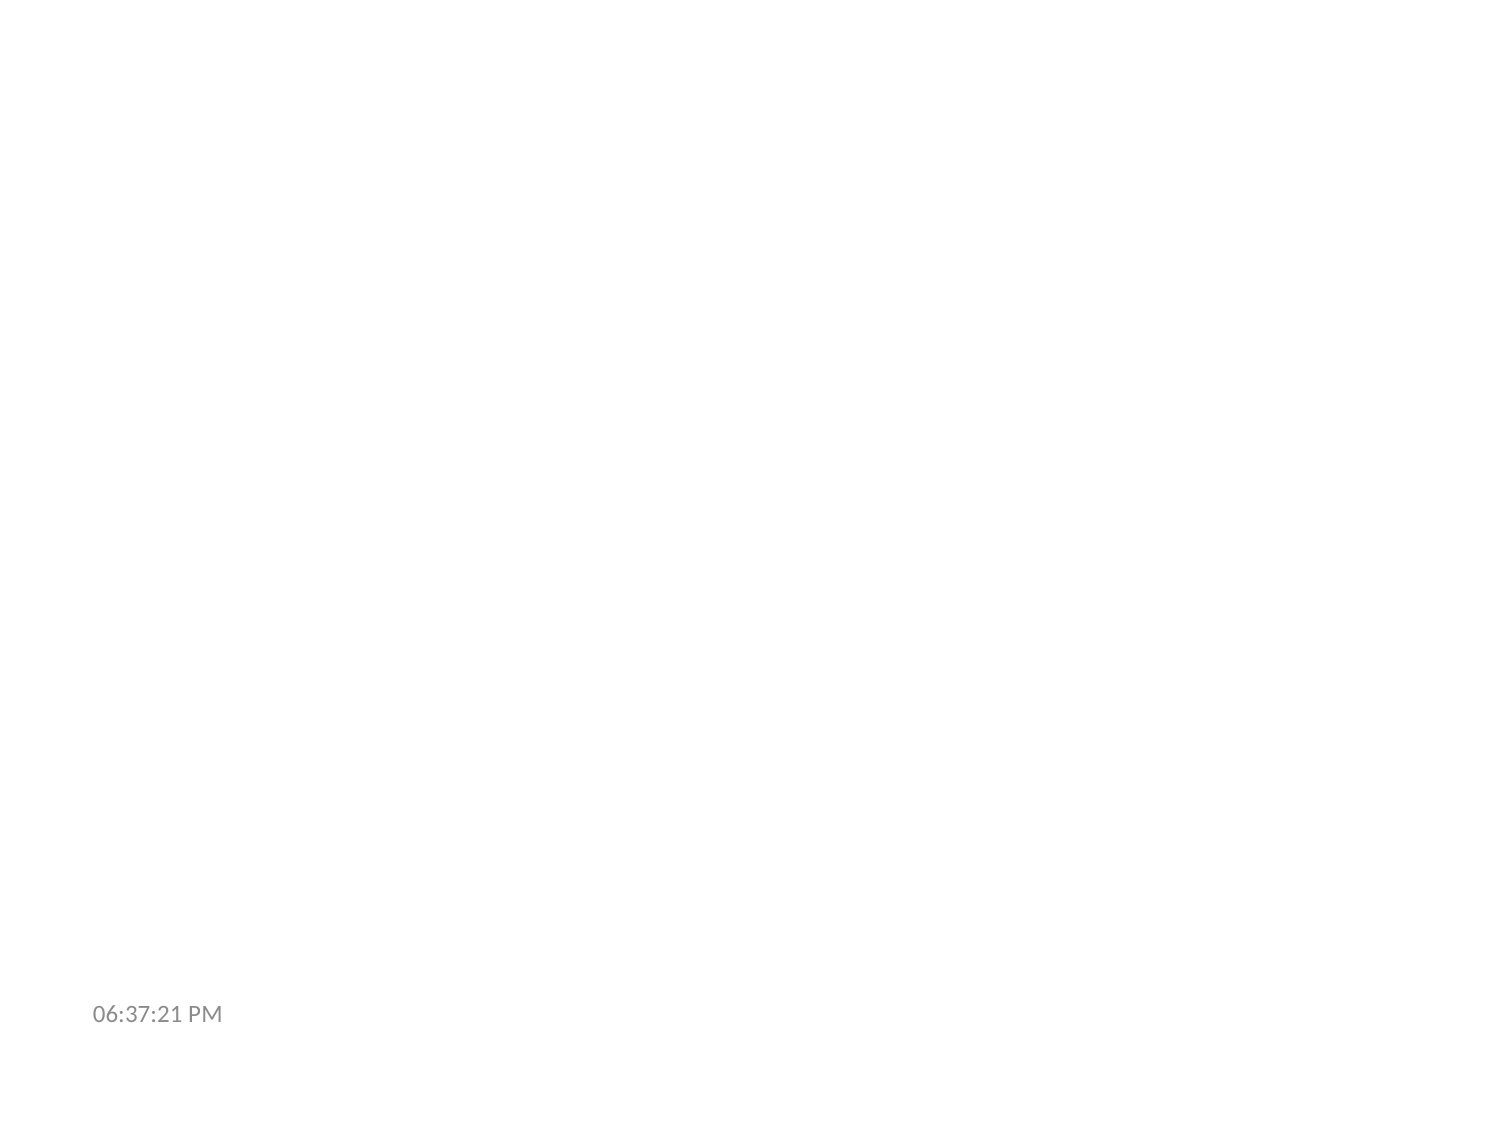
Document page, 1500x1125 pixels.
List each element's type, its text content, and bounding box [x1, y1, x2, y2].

text_box 3:35:09 PM [77, 982, 428, 1043]
